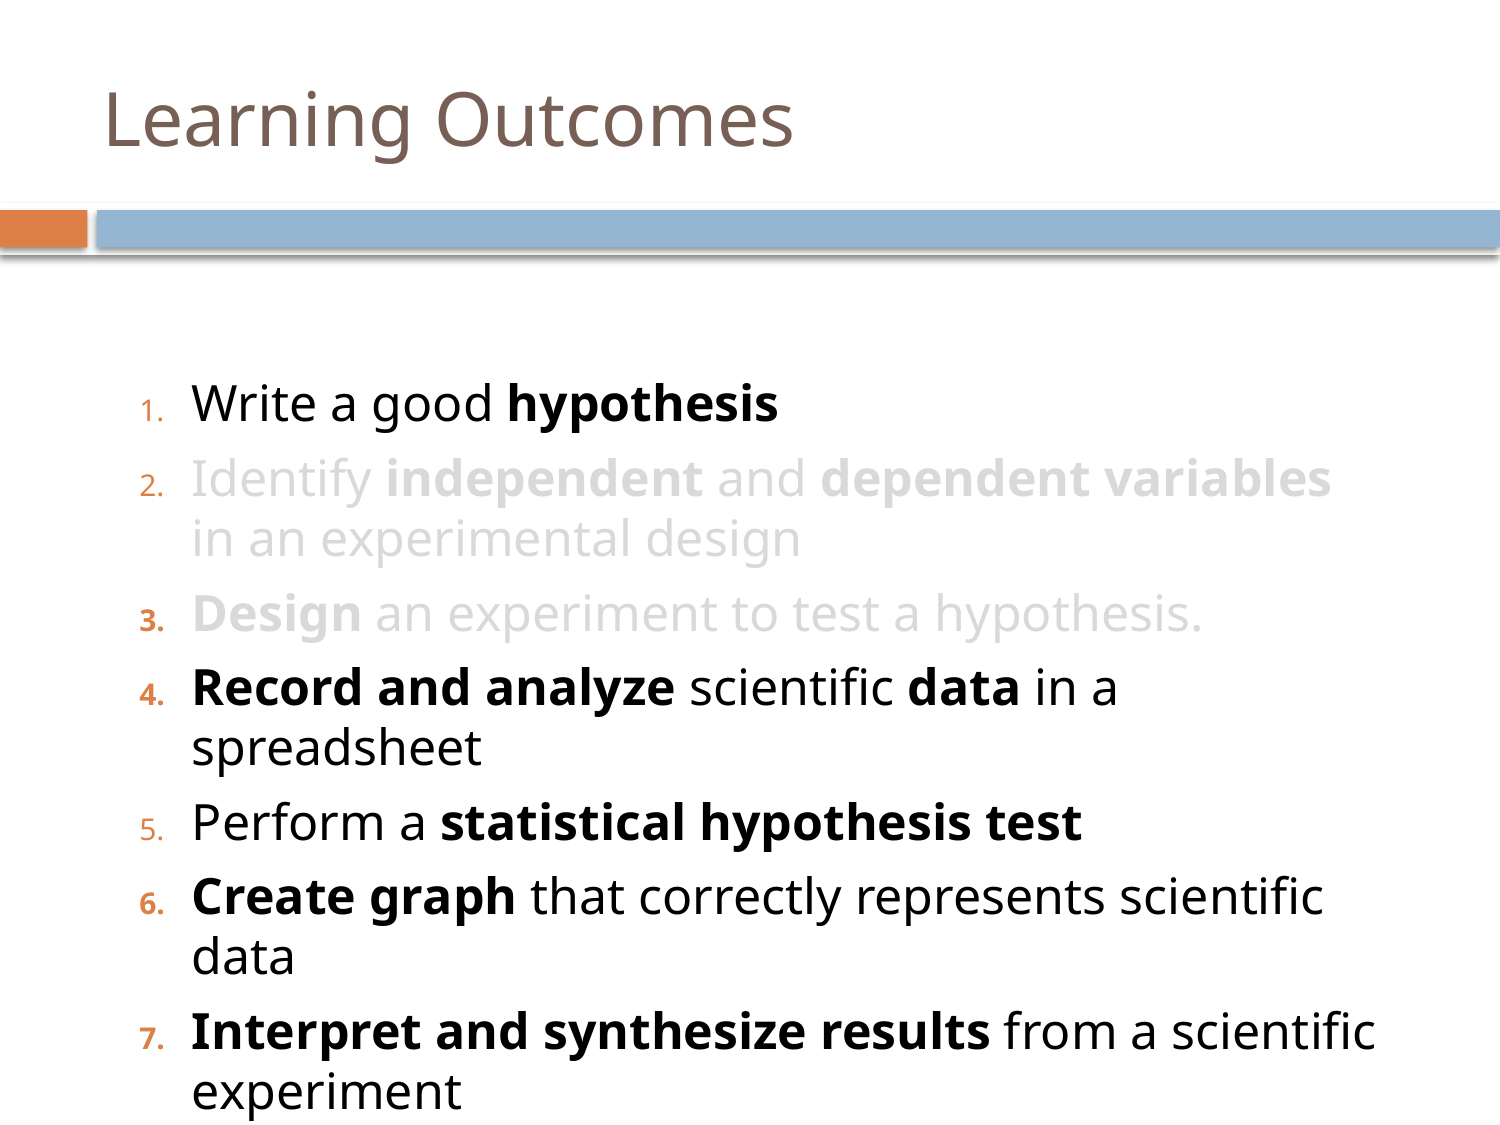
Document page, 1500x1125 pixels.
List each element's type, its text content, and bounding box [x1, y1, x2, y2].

list Write a good hypothesis Identify independent and dependent variables in an experimental design Design an experiment to test a hypothesis. Record and analyze scientific data in a spreadsheet Perform a statistical hypothesis test Create graph that correctly represents scientific data Interpret and synthesize results from a scientific experiment [124, 364, 1393, 952]
title Learning Outcomes [87, 44, 1425, 188]
